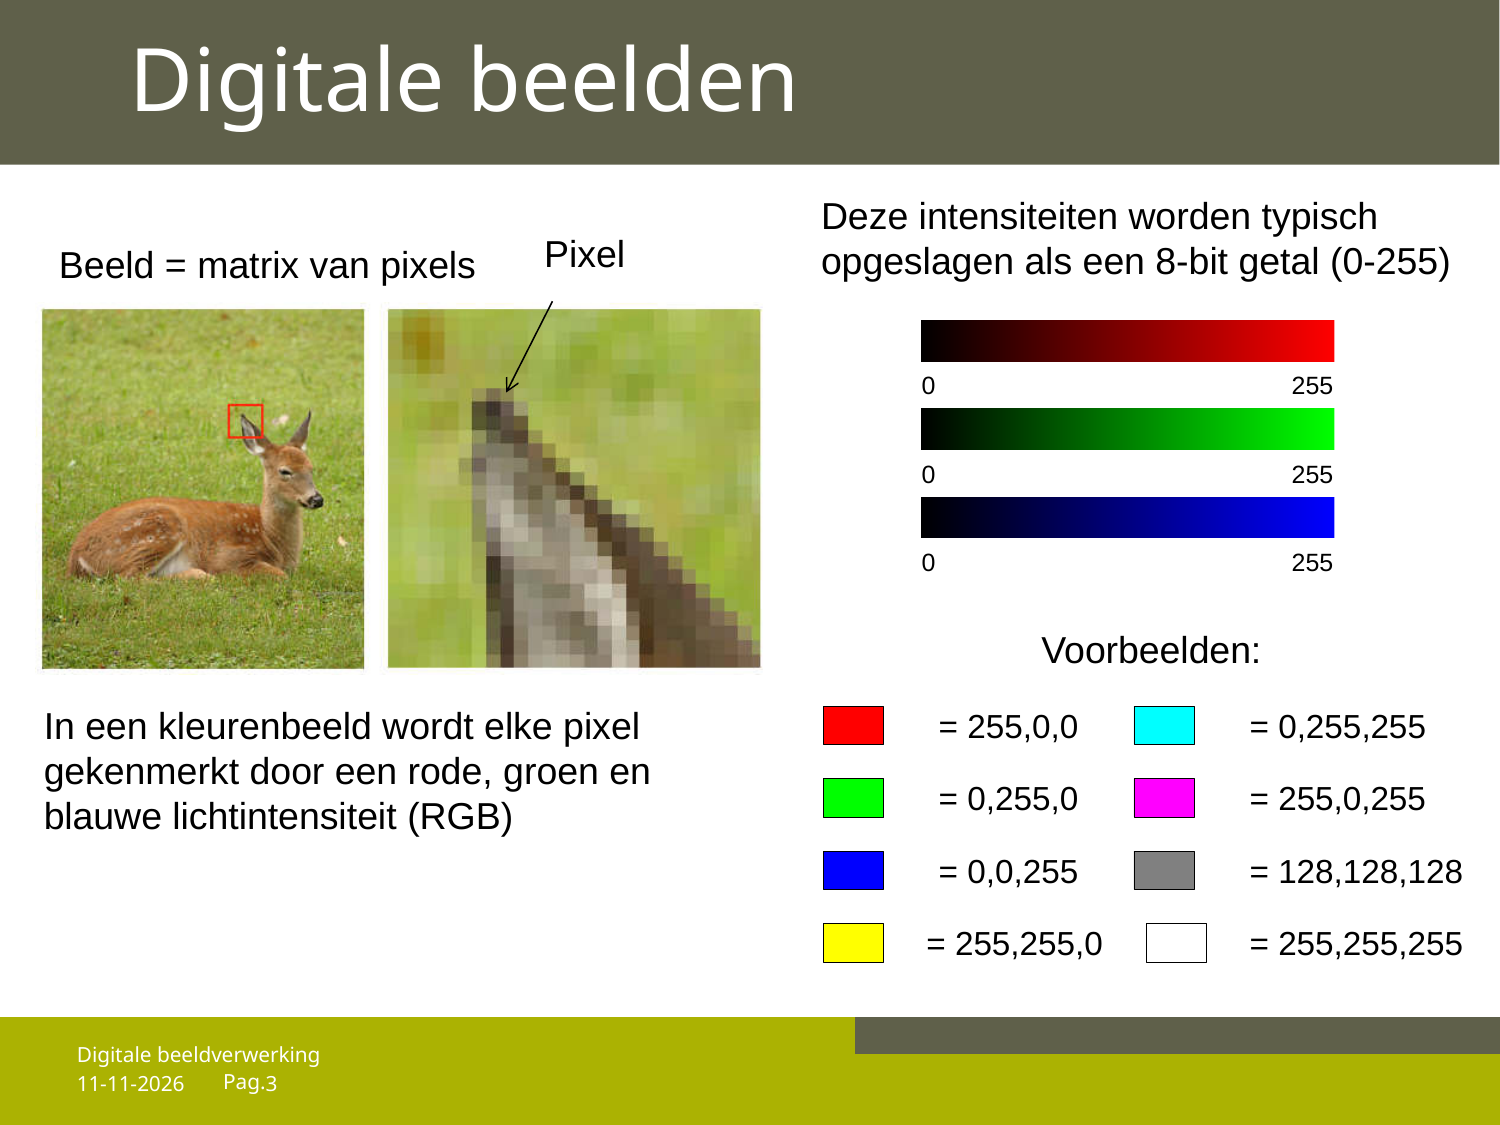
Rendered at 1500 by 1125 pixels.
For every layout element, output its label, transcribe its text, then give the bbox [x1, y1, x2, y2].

picture [35, 302, 771, 676]
footer Digitale beeldverwerking [76, 1034, 515, 1071]
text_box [906, 320, 1349, 585]
text_box Voorbeelden: [1026, 618, 1277, 678]
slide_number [76, 1071, 203, 1105]
text_box Deze intensiteiten worden typisch opgeslagen als een 8-bit getal (0-255) [806, 184, 1466, 290]
text_box Beeld = matrix van pixels [44, 233, 492, 293]
text_box In een kleurenbeeld wordt elke pixel gekenmerkt door een rode, groen en blauwe lichtintensiteit (RGB) [28, 694, 789, 845]
text_box Pixel [529, 222, 641, 283]
slide_number 3 [265, 1071, 316, 1105]
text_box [506, 300, 553, 393]
title Digitale beelden [0, 0, 1500, 165]
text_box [823, 697, 1480, 971]
